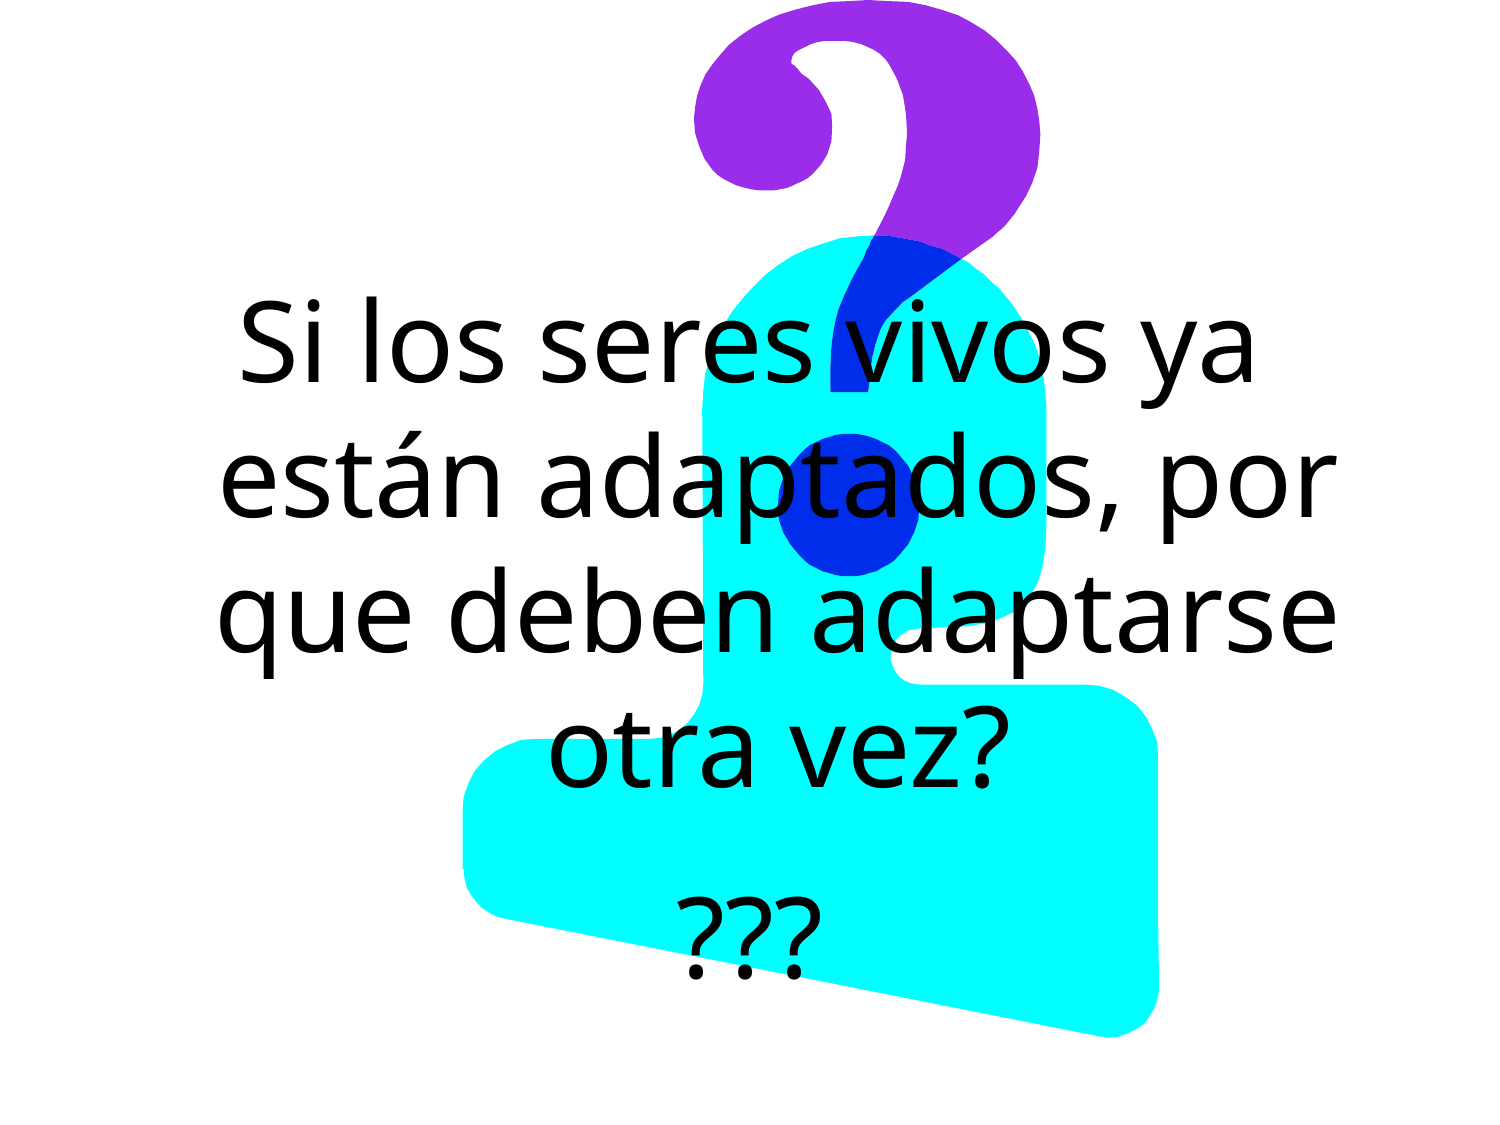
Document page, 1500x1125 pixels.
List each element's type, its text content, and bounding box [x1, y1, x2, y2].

list Si los seres vivos ya están adaptados, por que deben adaptarse otra vez? ??? [1164, 262, 1426, 1006]
list Si los seres vivos ya están adaptados, por que deben adaptarse otra vez? ??? [74, 262, 457, 1006]
picture [462, 0, 1160, 1038]
